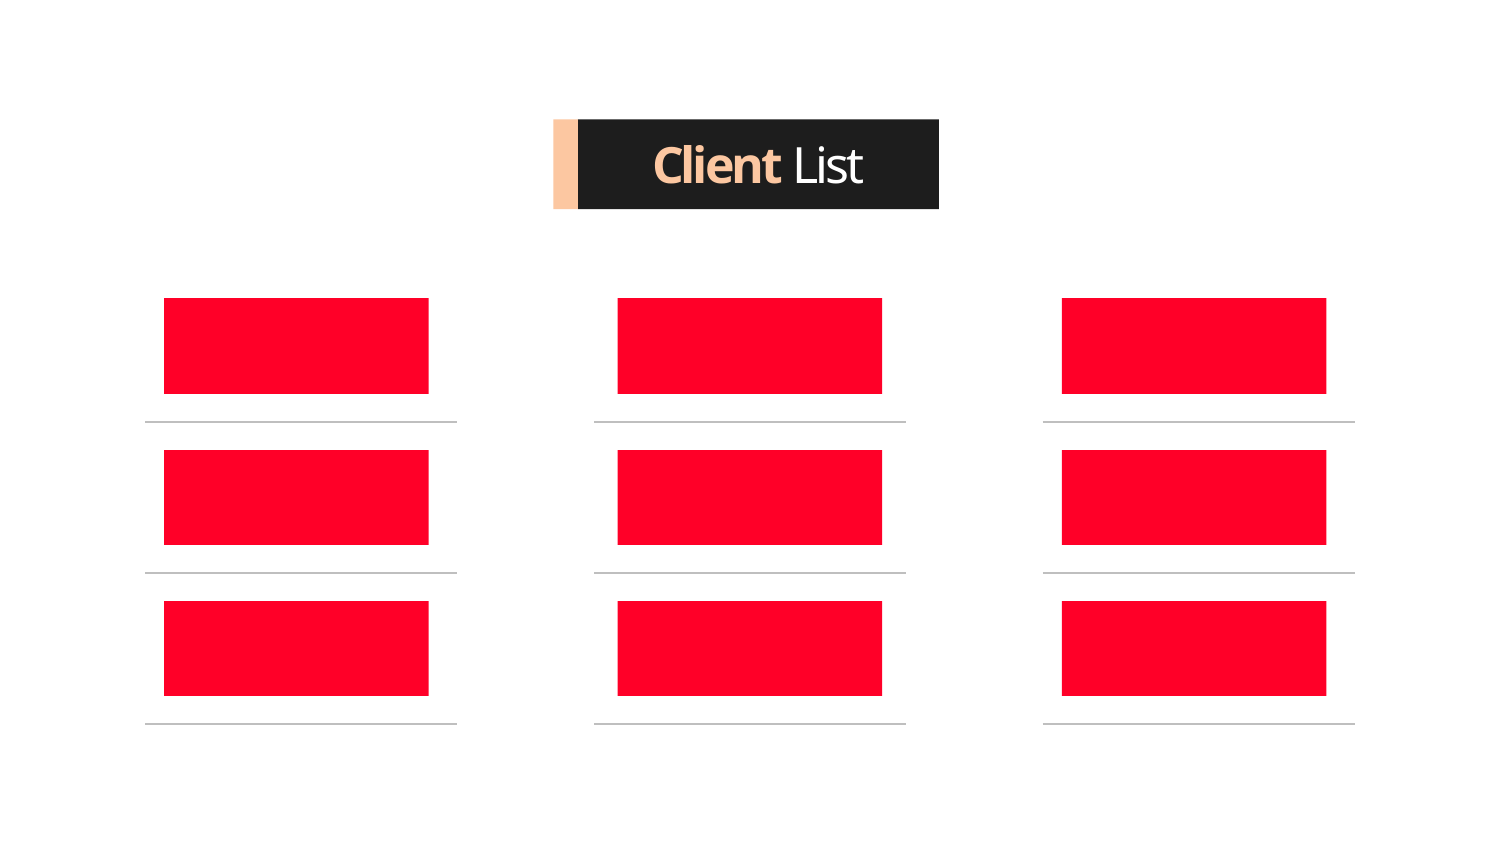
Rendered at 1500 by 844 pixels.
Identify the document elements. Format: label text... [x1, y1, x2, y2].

picture [163, 601, 429, 696]
picture [617, 298, 883, 394]
picture [617, 449, 883, 545]
picture [617, 601, 883, 696]
text_box [551, 117, 580, 211]
picture [163, 449, 429, 545]
picture [1061, 601, 1327, 696]
picture [163, 298, 429, 394]
text_box Client List [580, 119, 939, 210]
picture [1061, 449, 1327, 545]
picture [1061, 298, 1327, 394]
